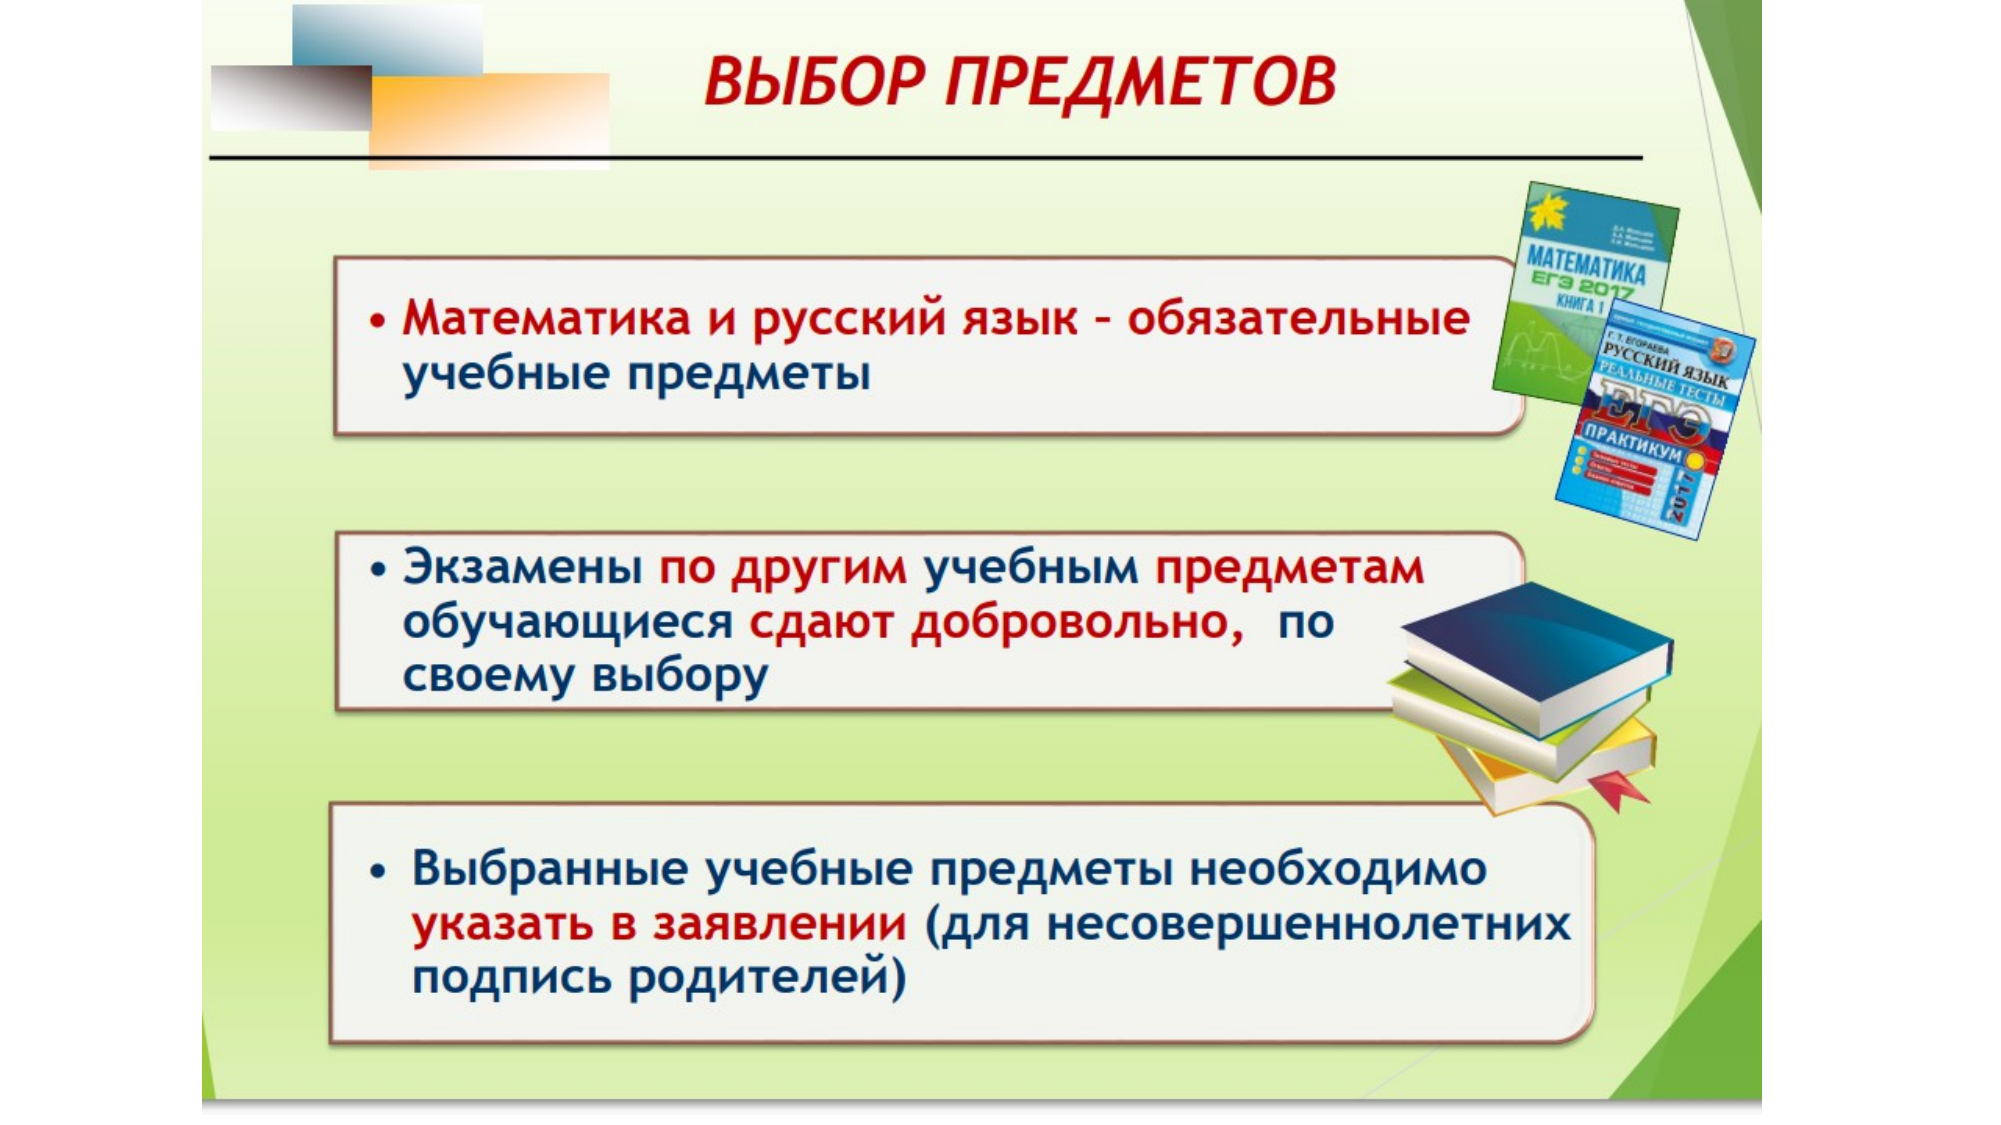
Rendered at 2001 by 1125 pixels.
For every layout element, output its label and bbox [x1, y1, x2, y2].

picture [202, 0, 1763, 1115]
